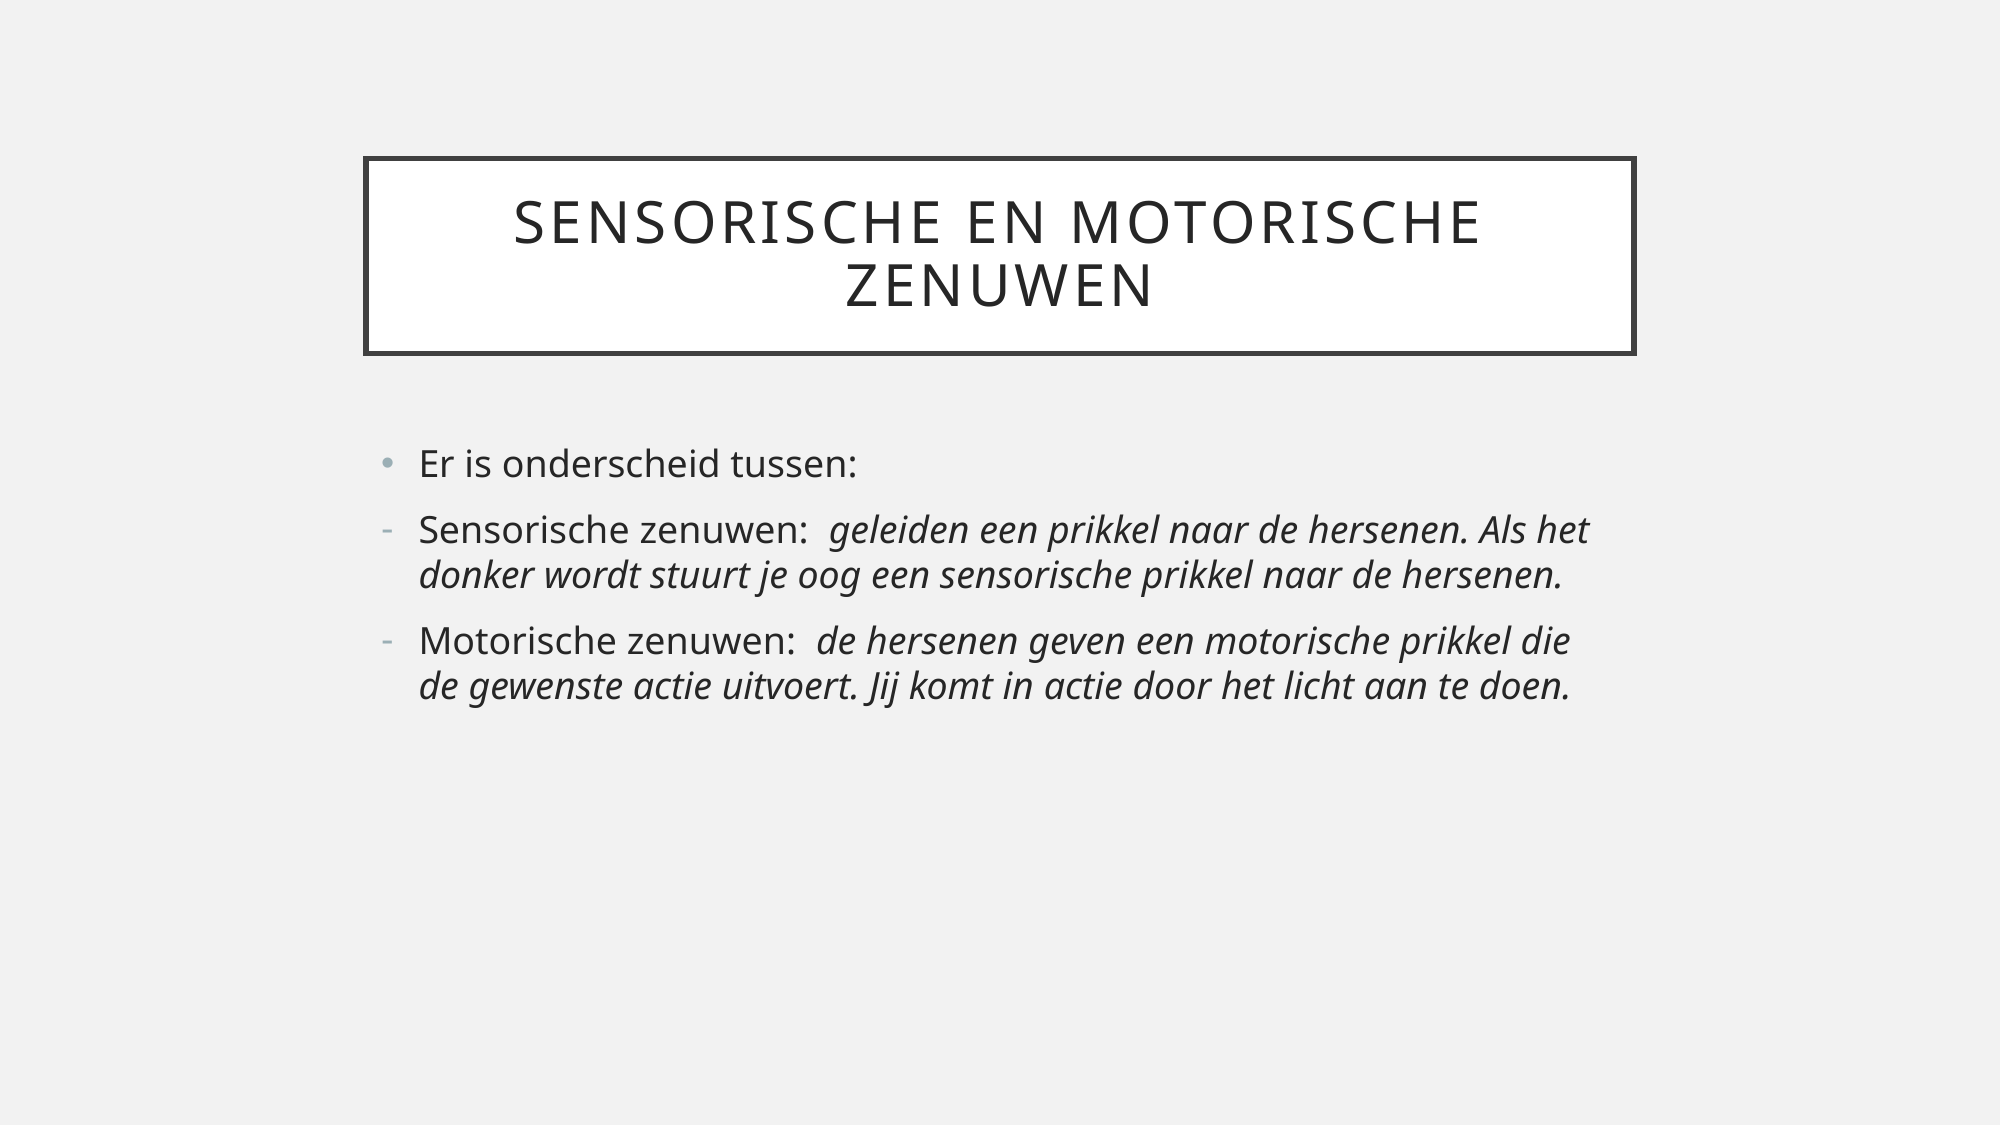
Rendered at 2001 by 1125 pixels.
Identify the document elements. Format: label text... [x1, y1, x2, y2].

title Sensorische en motorische zenuwen [363, 156, 1637, 356]
list Er is onderscheid tussen: Sensorische zenuwen: geleiden een prikkel naar de hersenen. Als het donker wordt stuurt je oog een sensorische prikkel naar de hersenen. Motorische zenuwen: de hersenen geven een motorische prikkel die de gewenste actie uitvoert. Jij komt in actie door het licht aan te doen. [366, 432, 1634, 942]
